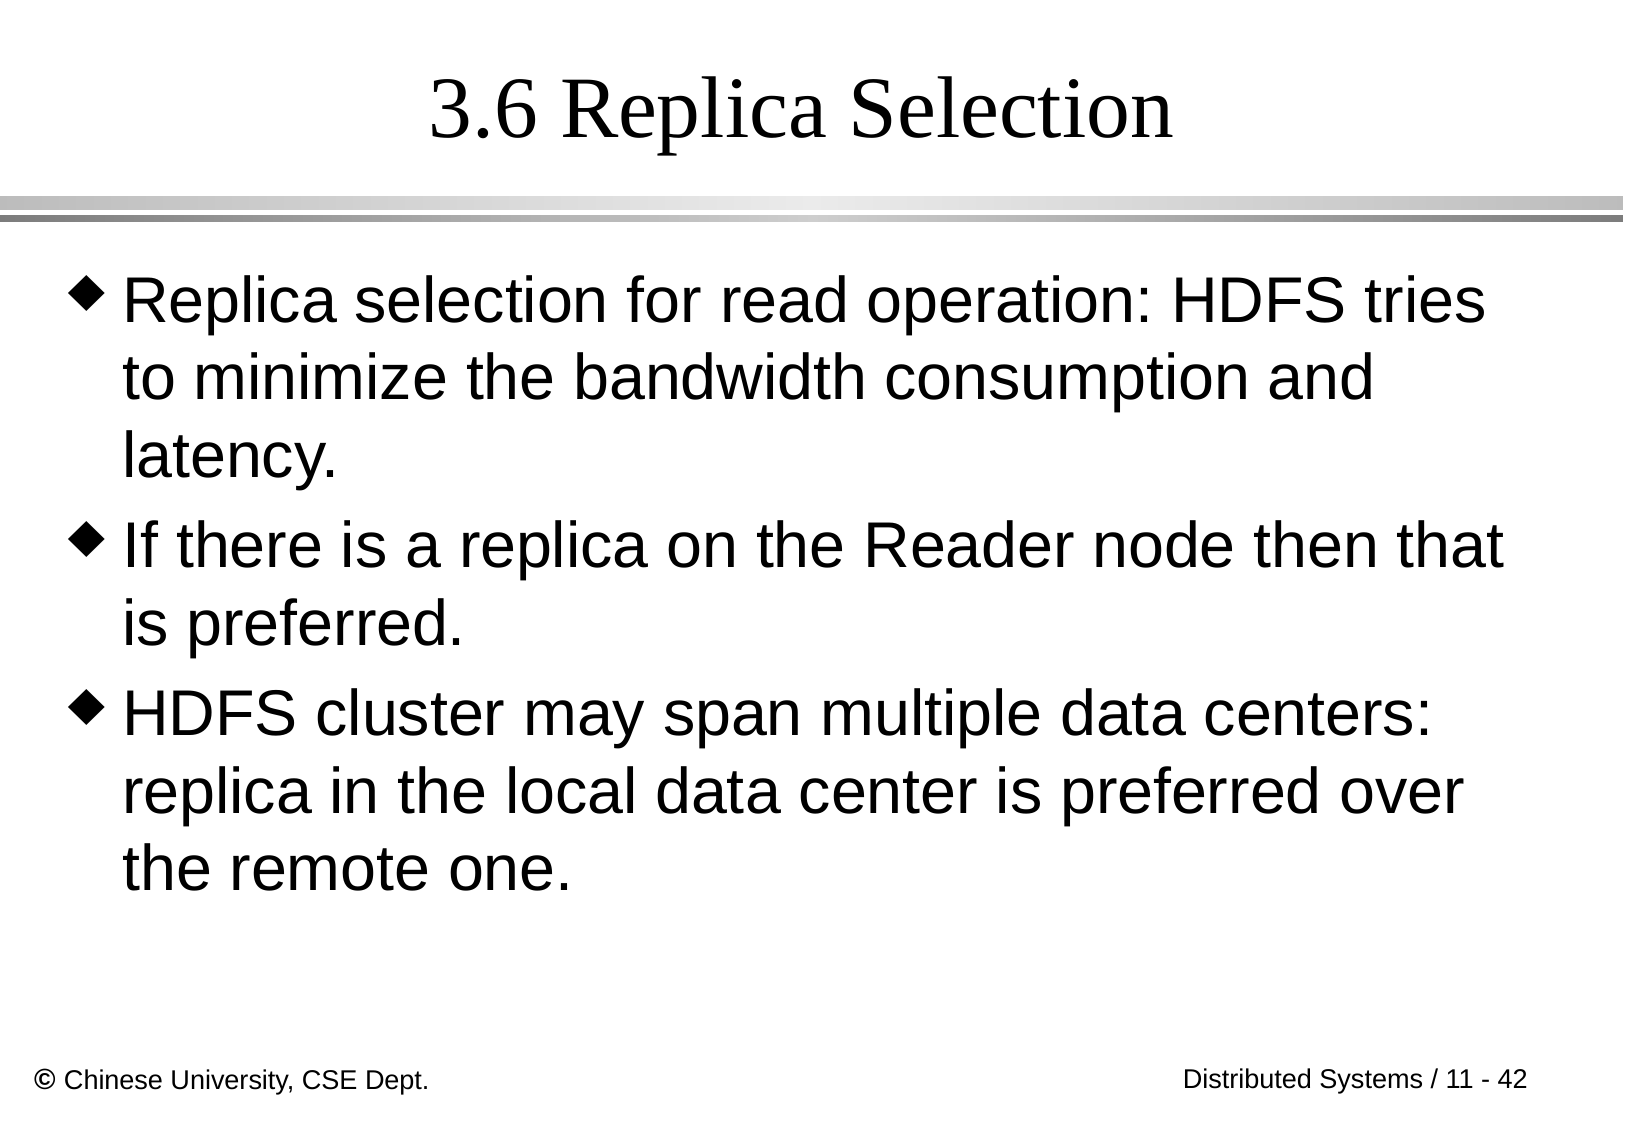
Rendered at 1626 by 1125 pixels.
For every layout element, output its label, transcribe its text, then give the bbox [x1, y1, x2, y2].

title 3.6 Replica Selection [50, 62, 1575, 163]
list Replica selection for read operation: HDFS tries to minimize the bandwidth consumption and latency. If there is a replica on the Reader node then that is preferred. HDFS cluster may span multiple data centers: replica in the local data center is preferred over the remote one. [53, 250, 1565, 1001]
